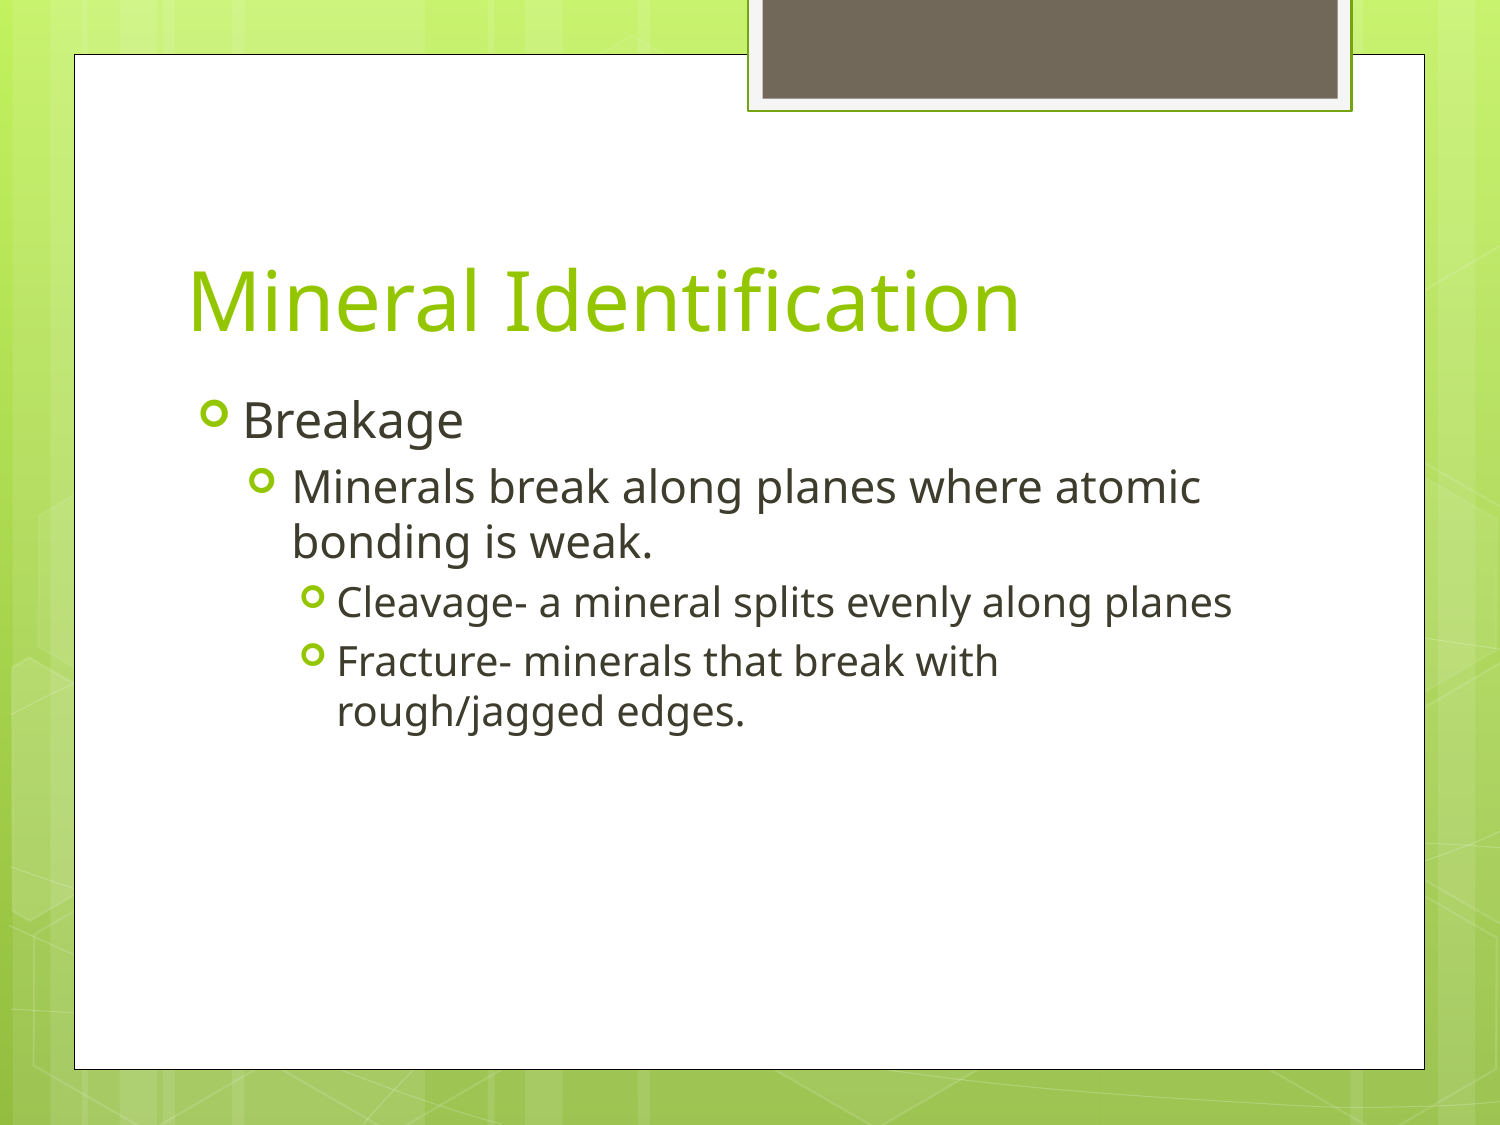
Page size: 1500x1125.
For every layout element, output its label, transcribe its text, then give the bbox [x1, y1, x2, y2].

list Breakage Minerals break along planes where atomic bonding is weak. Cleavage- a mineral splits evenly along planes Fracture- minerals that break with rough/jagged edges. [171, 381, 1283, 957]
title Mineral Identification [171, 168, 1324, 357]
